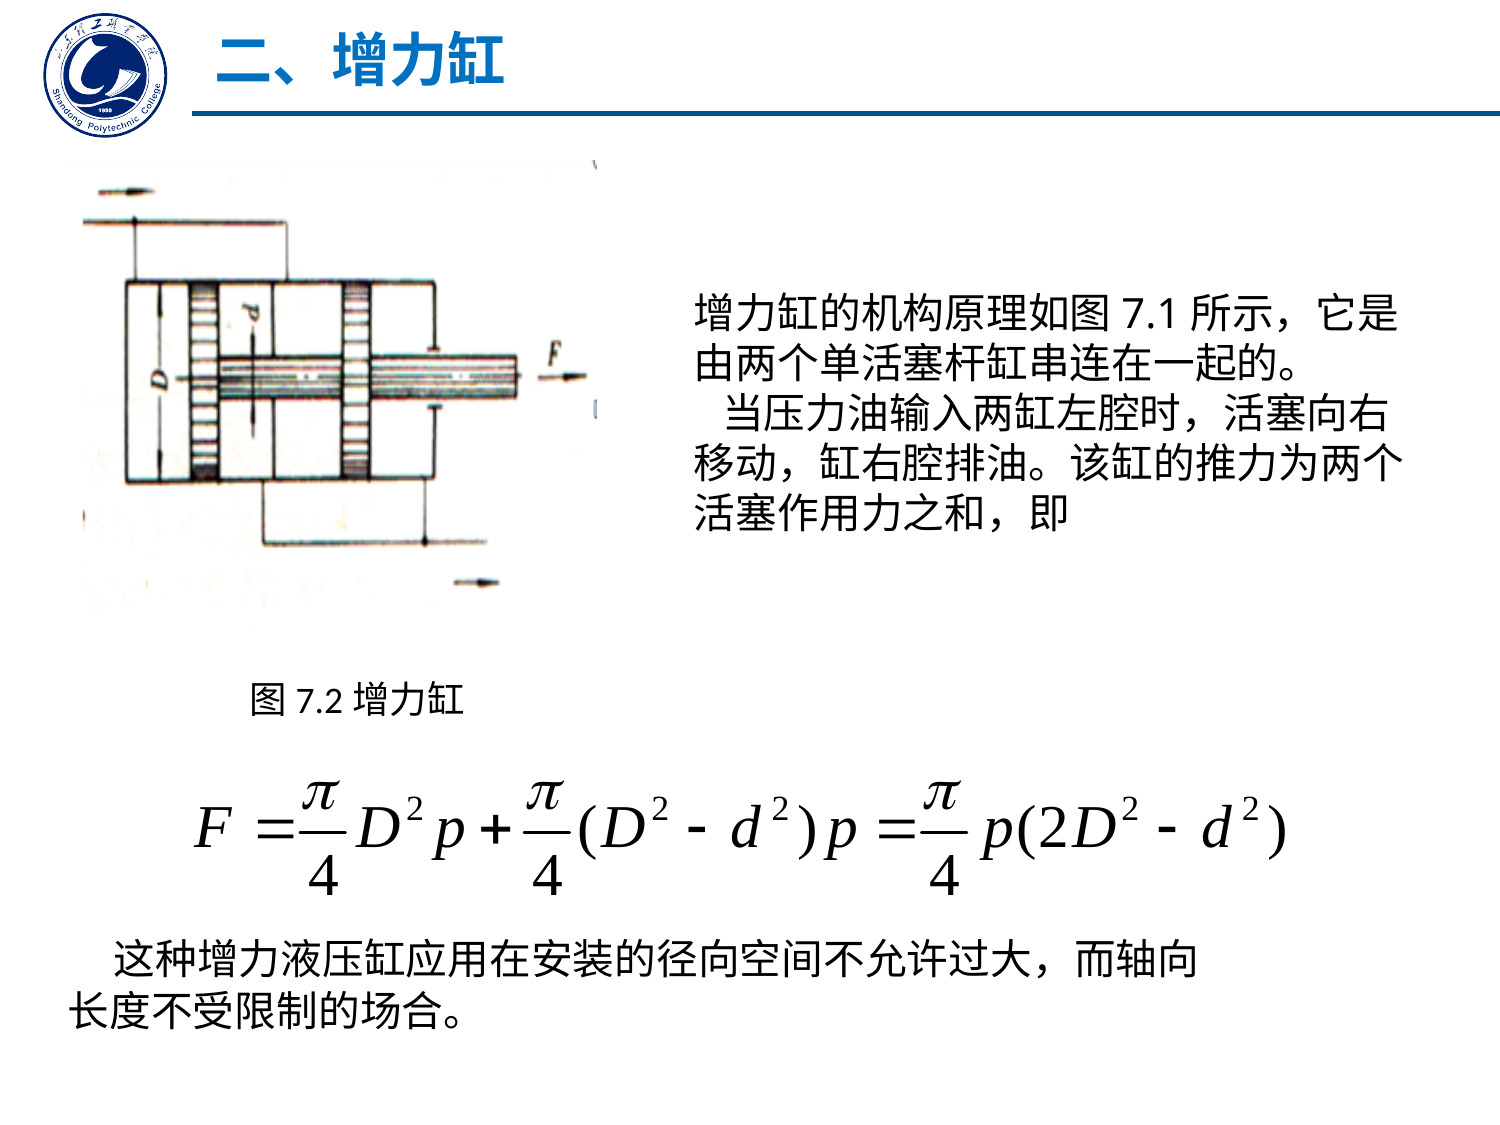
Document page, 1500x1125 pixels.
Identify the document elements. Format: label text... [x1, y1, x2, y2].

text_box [182, 751, 1300, 909]
text_box 图7.2增力缸 [234, 668, 480, 729]
picture [64, 160, 597, 637]
text_box 二、增力缸 [199, 16, 1477, 102]
text_box 这种增力液压缸应用在安装的径向空间不允许过大，而轴向 长度不受限制的场合。 [53, 916, 1353, 1042]
picture [43, 7, 174, 138]
text_box 增力缸的机构原理如图7.1所示，它是由两个单活塞杆缸串连在一起的。 当压力油输入两缸左腔时，活塞向右移动，缸右腔排油。该缸的推力为两个活塞作用力之和，即 [679, 278, 1424, 544]
